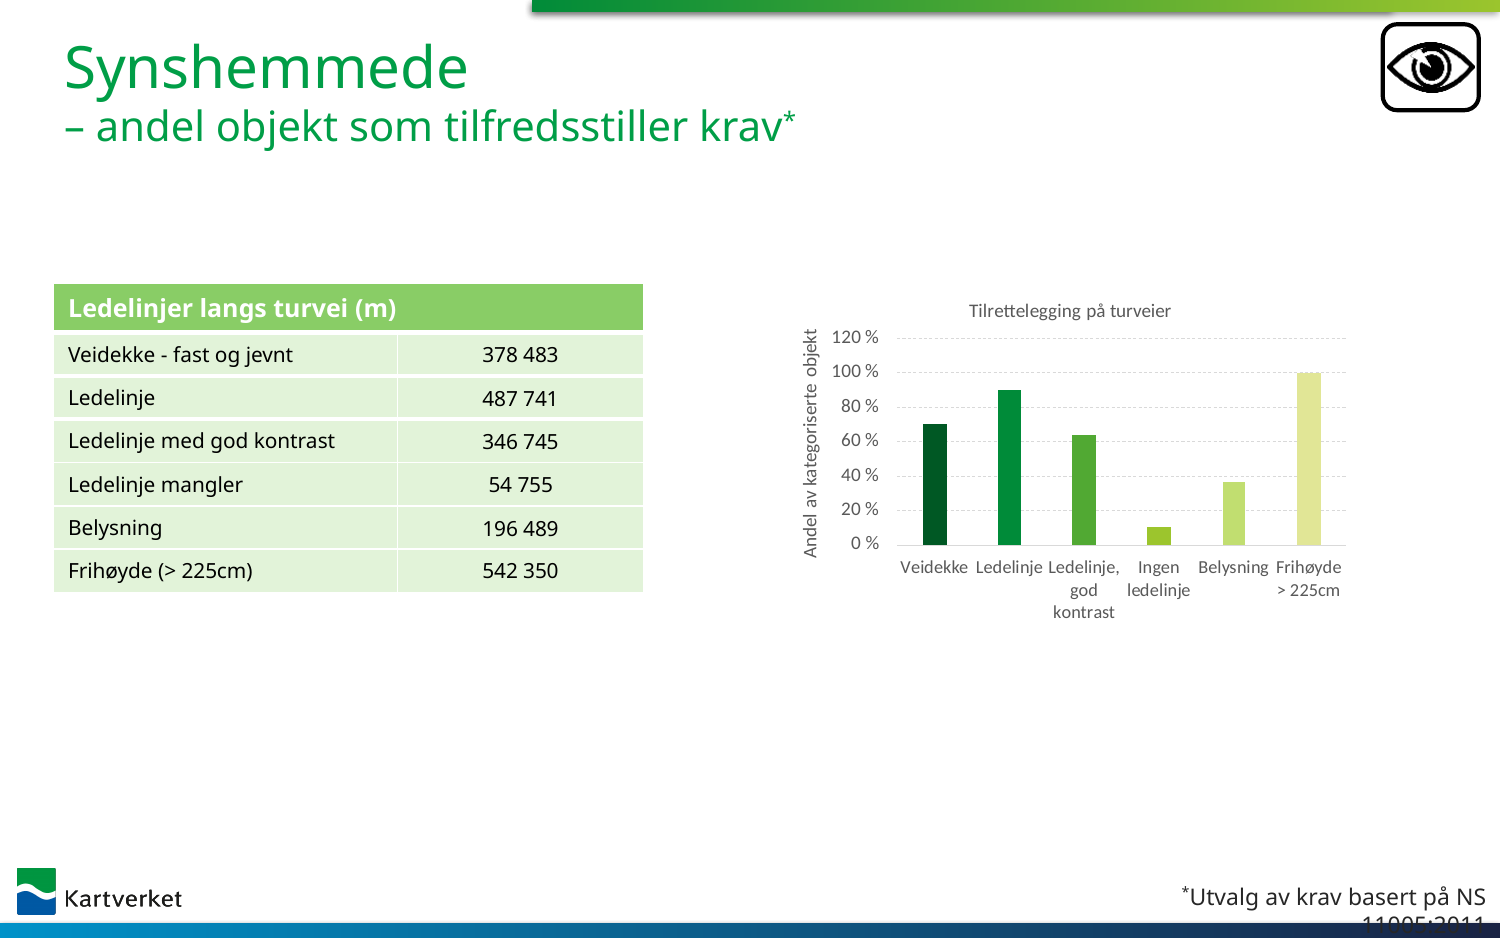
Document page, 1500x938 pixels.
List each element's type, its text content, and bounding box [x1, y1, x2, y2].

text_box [1382, 24, 1480, 111]
table_cell Ledelinje [54, 378, 397, 417]
text_box *Utvalg av krav basert på NS 11005:2011 [1068, 873, 1500, 938]
table_cell 196 489 [398, 507, 643, 548]
table_cell Belysning [54, 507, 397, 548]
picture [791, 291, 1349, 630]
table_cell Veidekke - fast og jevnt [54, 335, 397, 374]
table_cell Ledelinje mangler [54, 463, 397, 505]
text_box Synshemmede – andel objekt som tilfredsstiller krav* [49, 24, 1431, 158]
table_header Ledelinjer langs turvei (m) [54, 284, 643, 330]
table_cell Ledelinje med god kontrast [54, 421, 397, 462]
table_cell 346 745 [398, 421, 643, 462]
table_cell 54 755 [398, 463, 643, 505]
table_cell 542 350 [398, 550, 643, 592]
table_cell Frihøyde (> 225cm) [54, 550, 397, 592]
table_cell 378 483 [398, 335, 643, 374]
table_cell 487 741 [398, 378, 643, 417]
